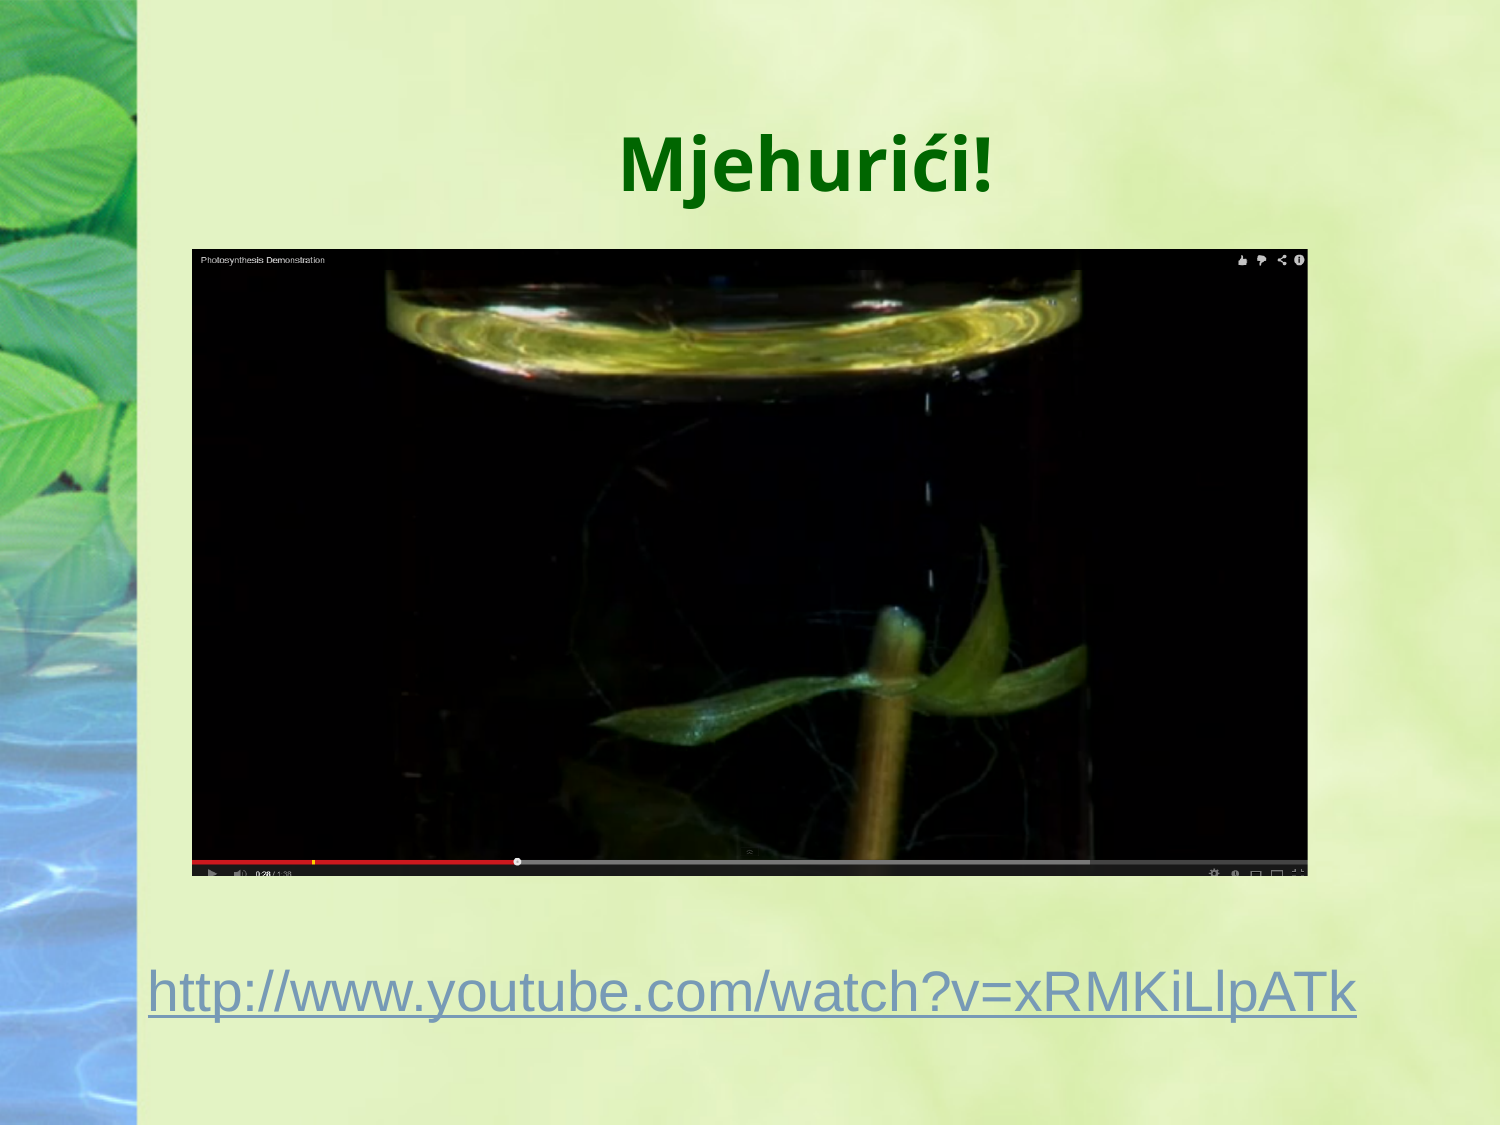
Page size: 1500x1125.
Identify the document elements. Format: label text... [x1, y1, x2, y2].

title Mjehurići! [187, 44, 1426, 233]
picture [0, 0, 1500, 1125]
list http://www.youtube.com/watch?v=xRMKiLlpATk [74, 262, 1426, 1036]
